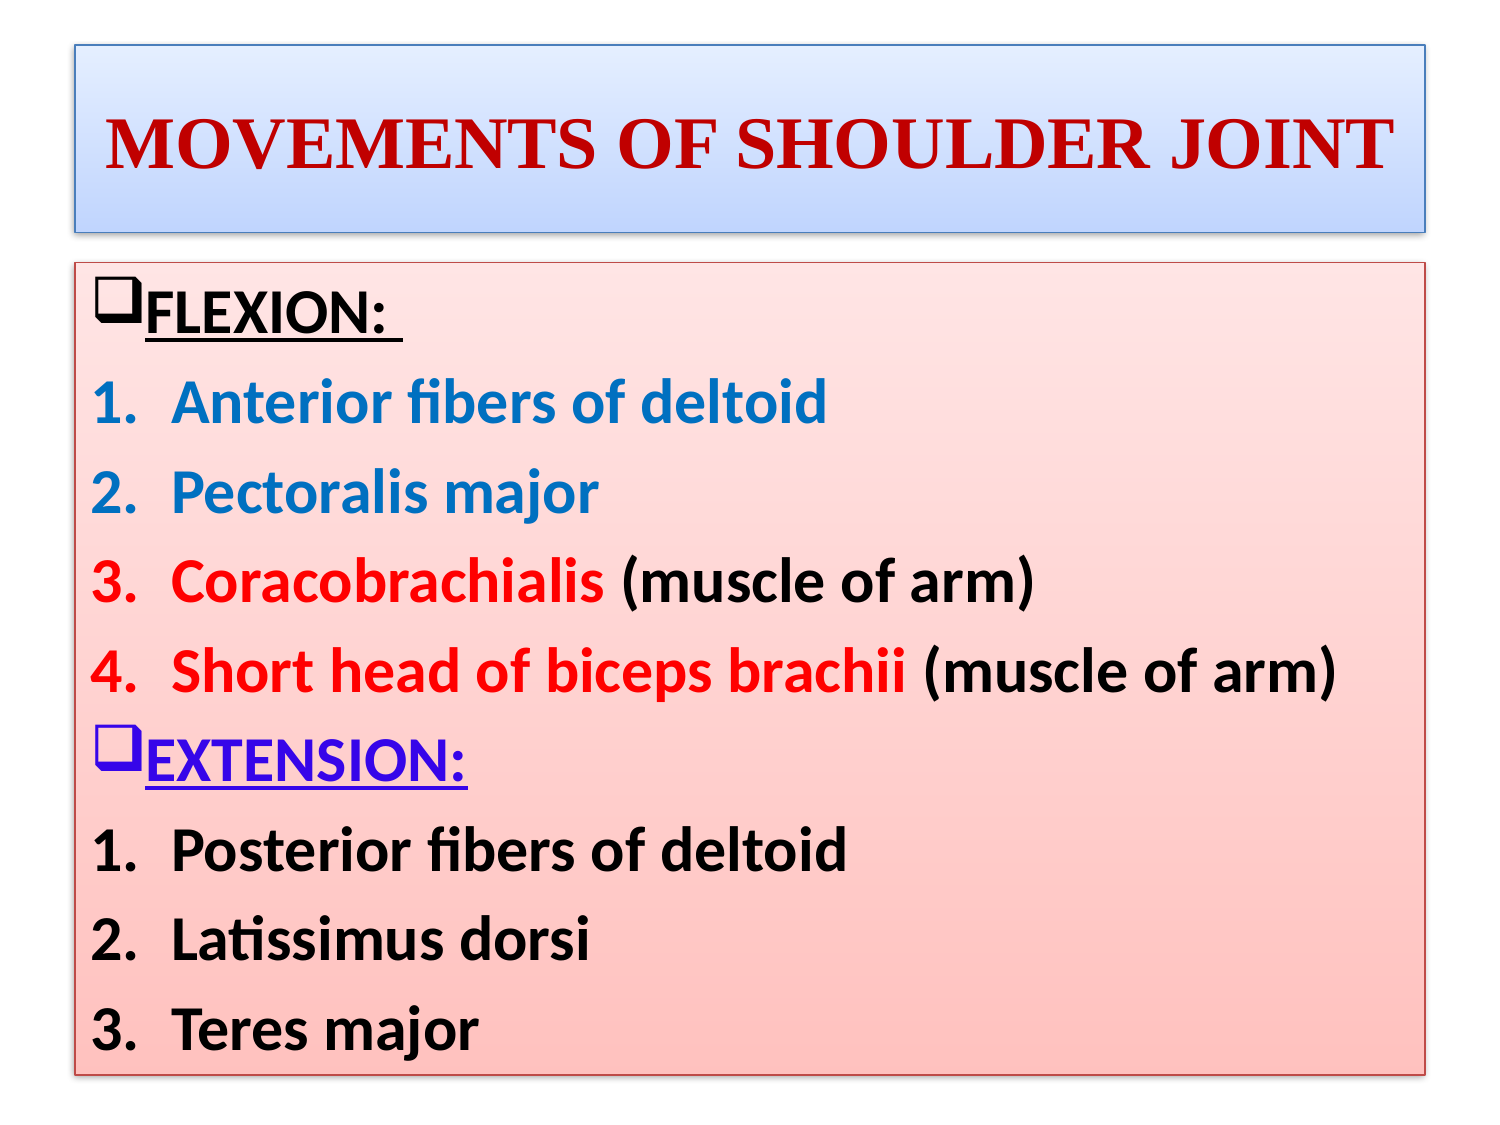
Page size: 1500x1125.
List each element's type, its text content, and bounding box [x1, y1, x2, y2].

title MOVEMENTS OF SHOULDER JOINT [74, 44, 1426, 233]
list FLEXION: Anterior fibers of deltoid Pectoralis major Coracobrachialis (muscle of arm) Short head of biceps brachii (muscle of arm) EXTENSION: Posterior fibers of deltoid Latissimus dorsi Teres major [74, 262, 1426, 1076]
